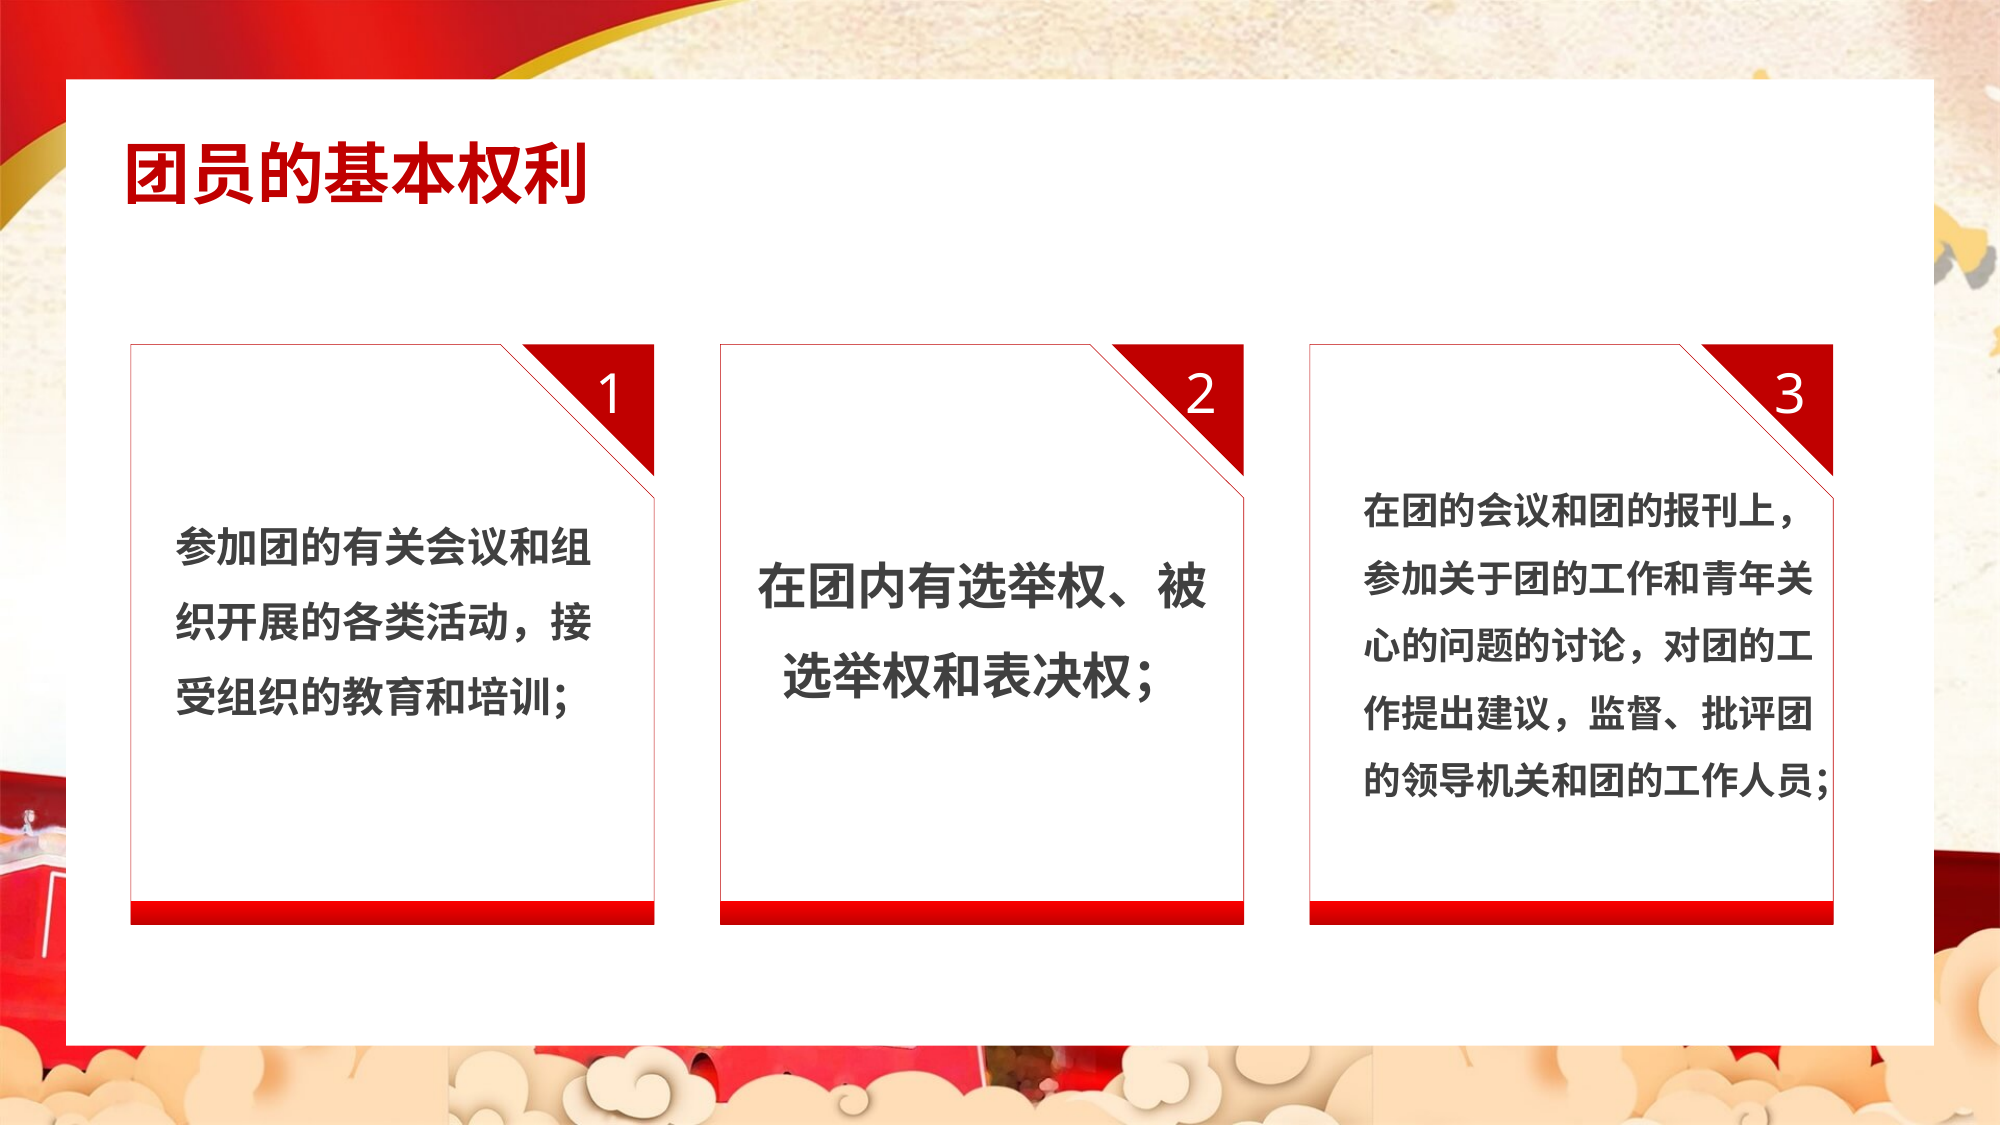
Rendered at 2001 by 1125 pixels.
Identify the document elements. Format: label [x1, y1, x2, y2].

picture [0, 0, 2000, 1125]
text_box [130, 344, 655, 925]
text_box [720, 344, 1244, 925]
text_box [1309, 344, 1834, 925]
